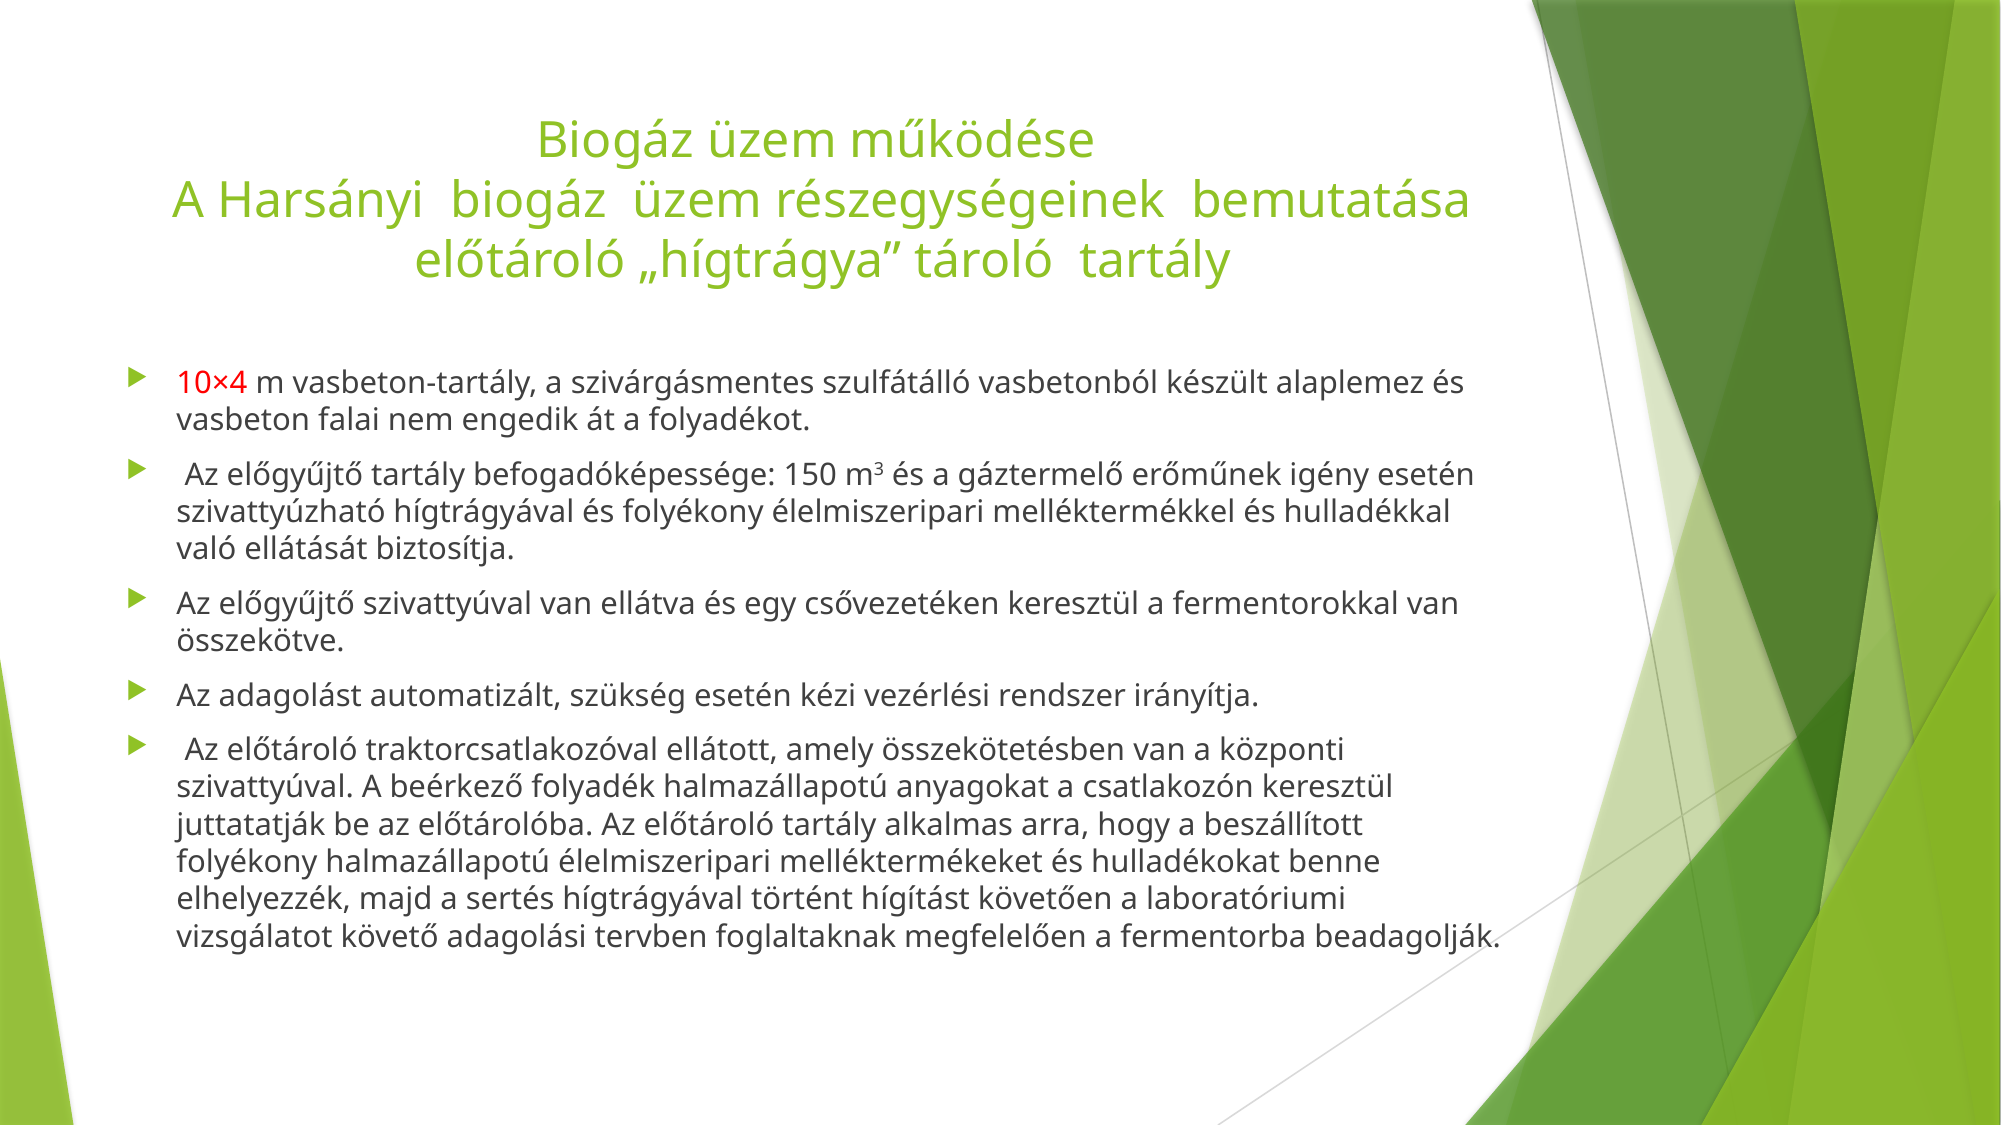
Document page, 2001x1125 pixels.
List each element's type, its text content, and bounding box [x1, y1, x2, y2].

list 10×4 m vasbeton-tartály, a szivárgásmentes szulfátálló vasbetonból készült alaplemez és vasbeton falai nem engedik át a folyadékot. Az előgyűjtő tartály befogadóképessége: 150 m3 és a gáztermelő erőműnek igény esetén szivattyúzható hígtrágyával és folyékony élelmiszeripari melléktermékkel és hulladékkal való ellátását biztosítja. Az előgyűjtő szivattyúval van ellátva és egy csővezetéken keresztül a fermentorokkal van összekötve. Az adagolást automatizált, szükség esetén kézi vezérlési rendszer irányítja. Az előtároló traktorcsatlakozóval ellátott, amely összekötetésben van a központi szivattyúval. A beérkező folyadék halmazállapotú anyagokat a csatlakozón keresztül juttatatják be az előtárolóba. Az előtároló tartály alkalmas arra, hogy a beszállított folyékony halmazállapotú élelmiszeripari melléktermékeket és hulladékokat benne elhelyezzék, majd a sertés hígtrágyával történt hígítást követően a laboratóriumi vizsgálatot követő adagolási tervben foglaltaknak megfelelően a fermentorba beadagolják. [111, 354, 1522, 992]
title Biogáz üzem működése A Harsányi biogáz üzem részegységeinek bemutatása előtároló „hígtrágya” tároló tartály [111, 99, 1522, 317]
